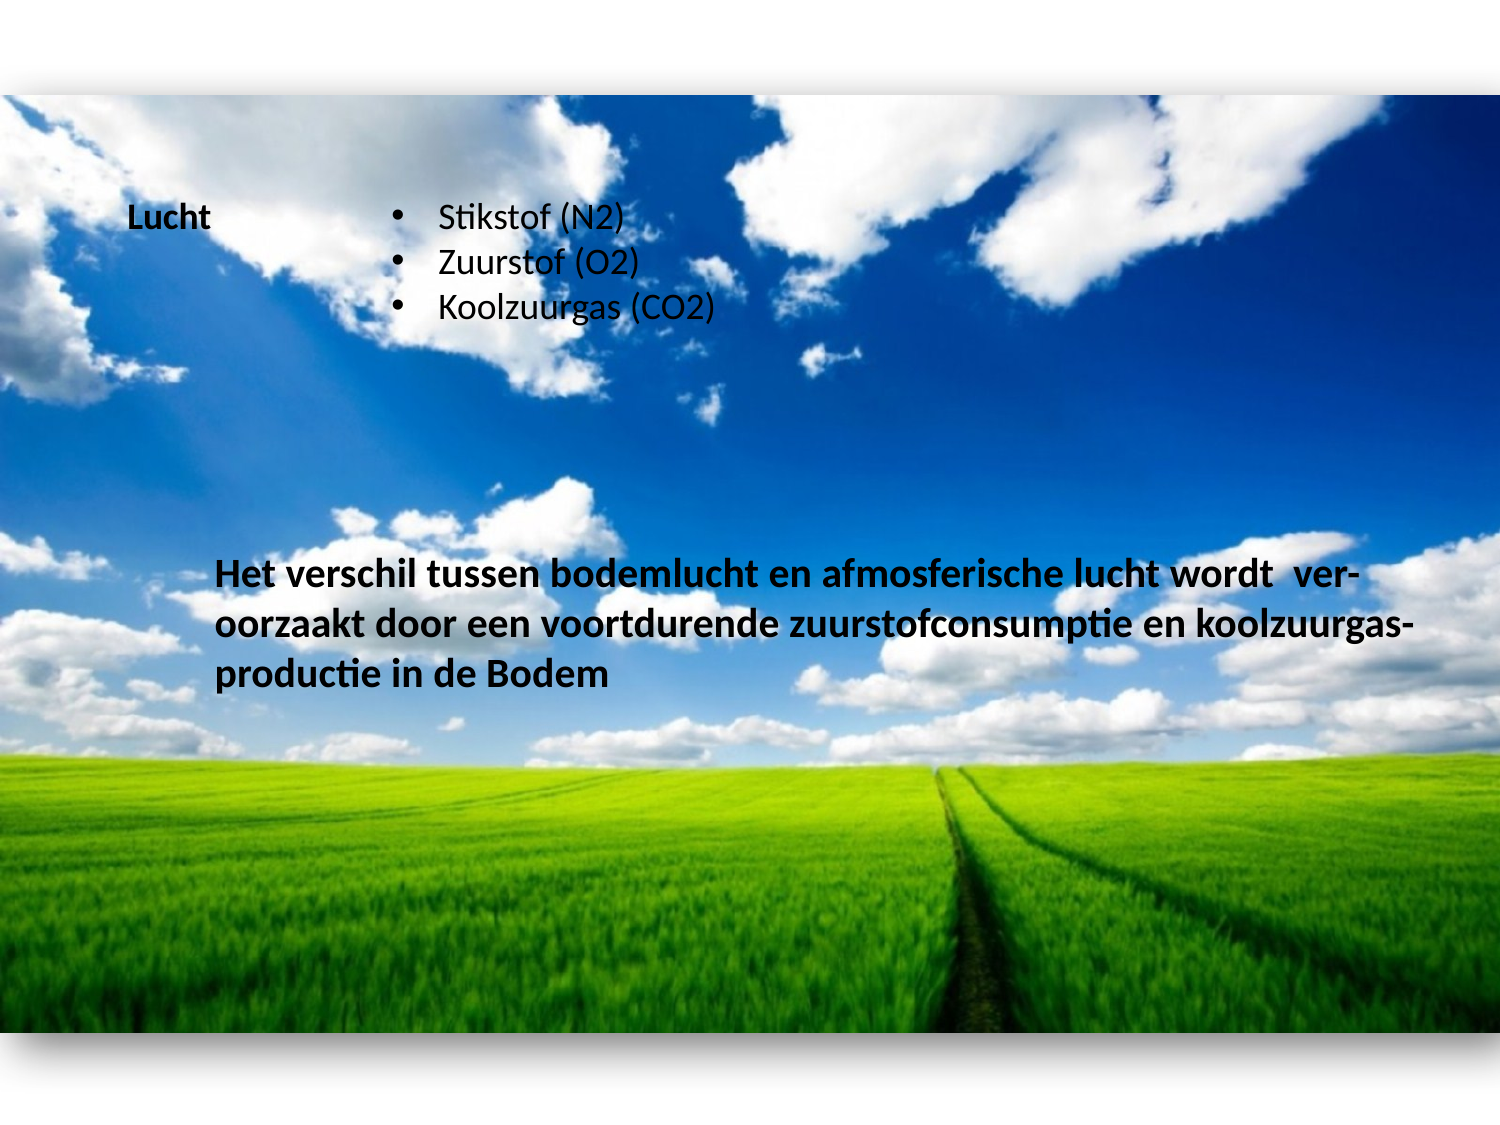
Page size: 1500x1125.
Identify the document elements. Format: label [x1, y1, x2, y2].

picture [0, 94, 1500, 1033]
